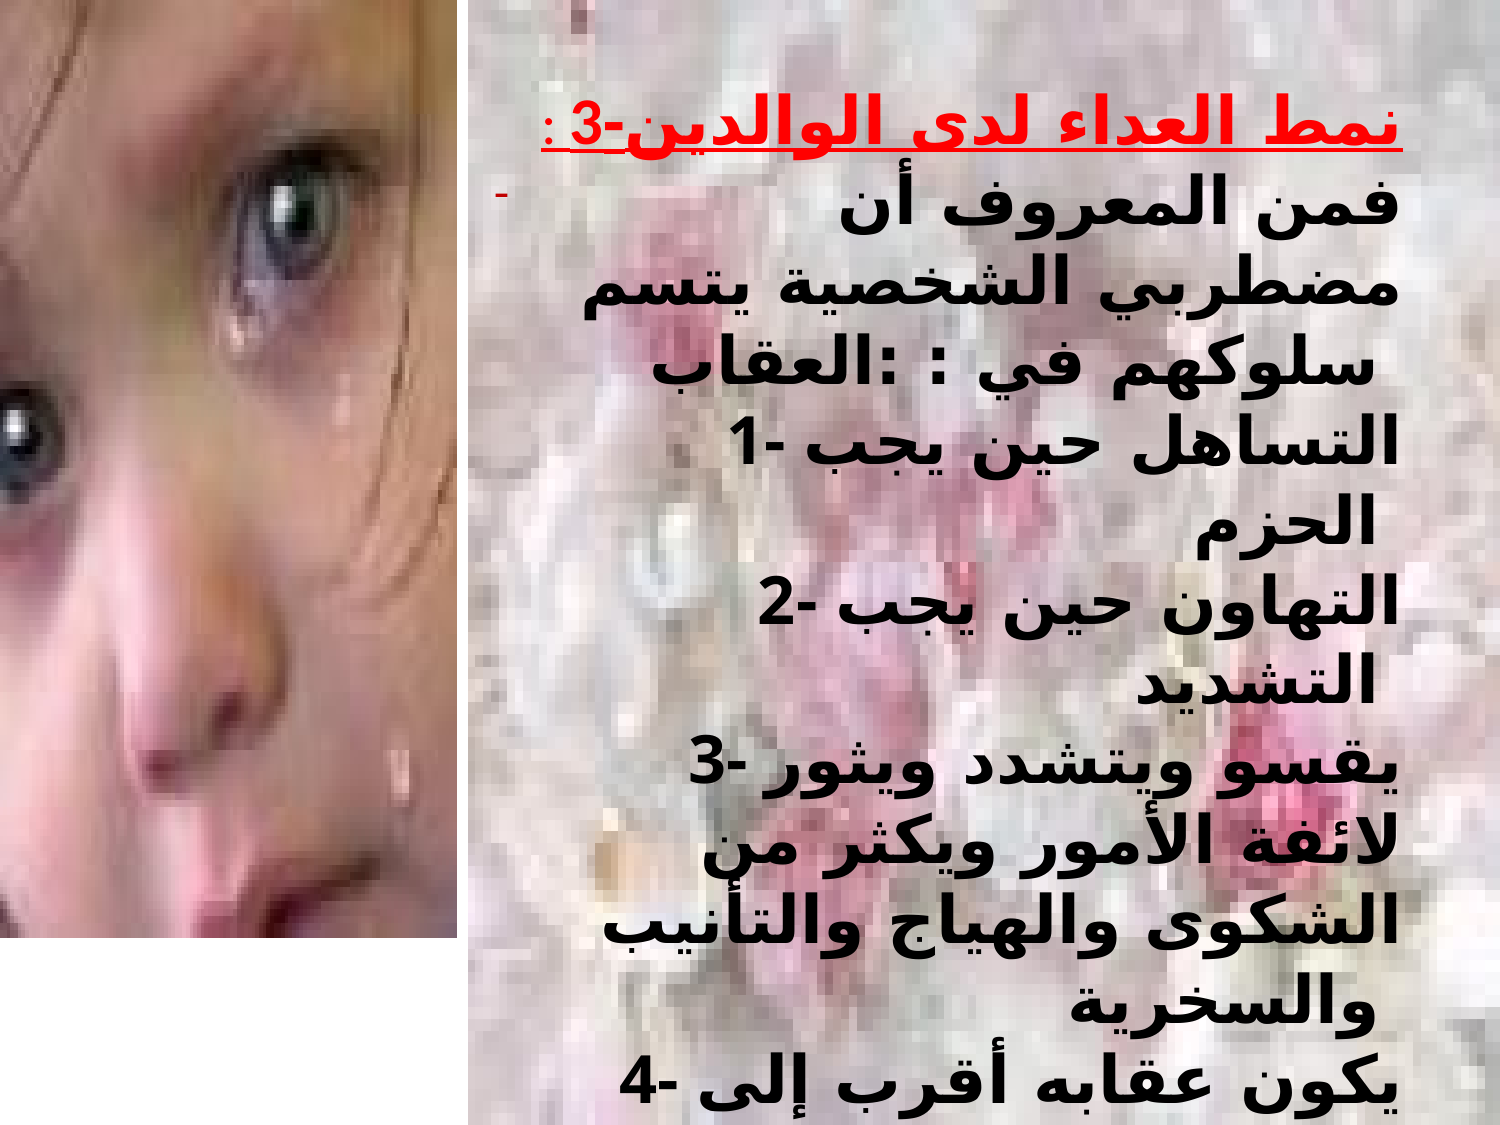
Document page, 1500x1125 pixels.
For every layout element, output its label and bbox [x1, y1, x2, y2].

picture [468, 0, 1500, 1125]
list [0, 0, 458, 938]
